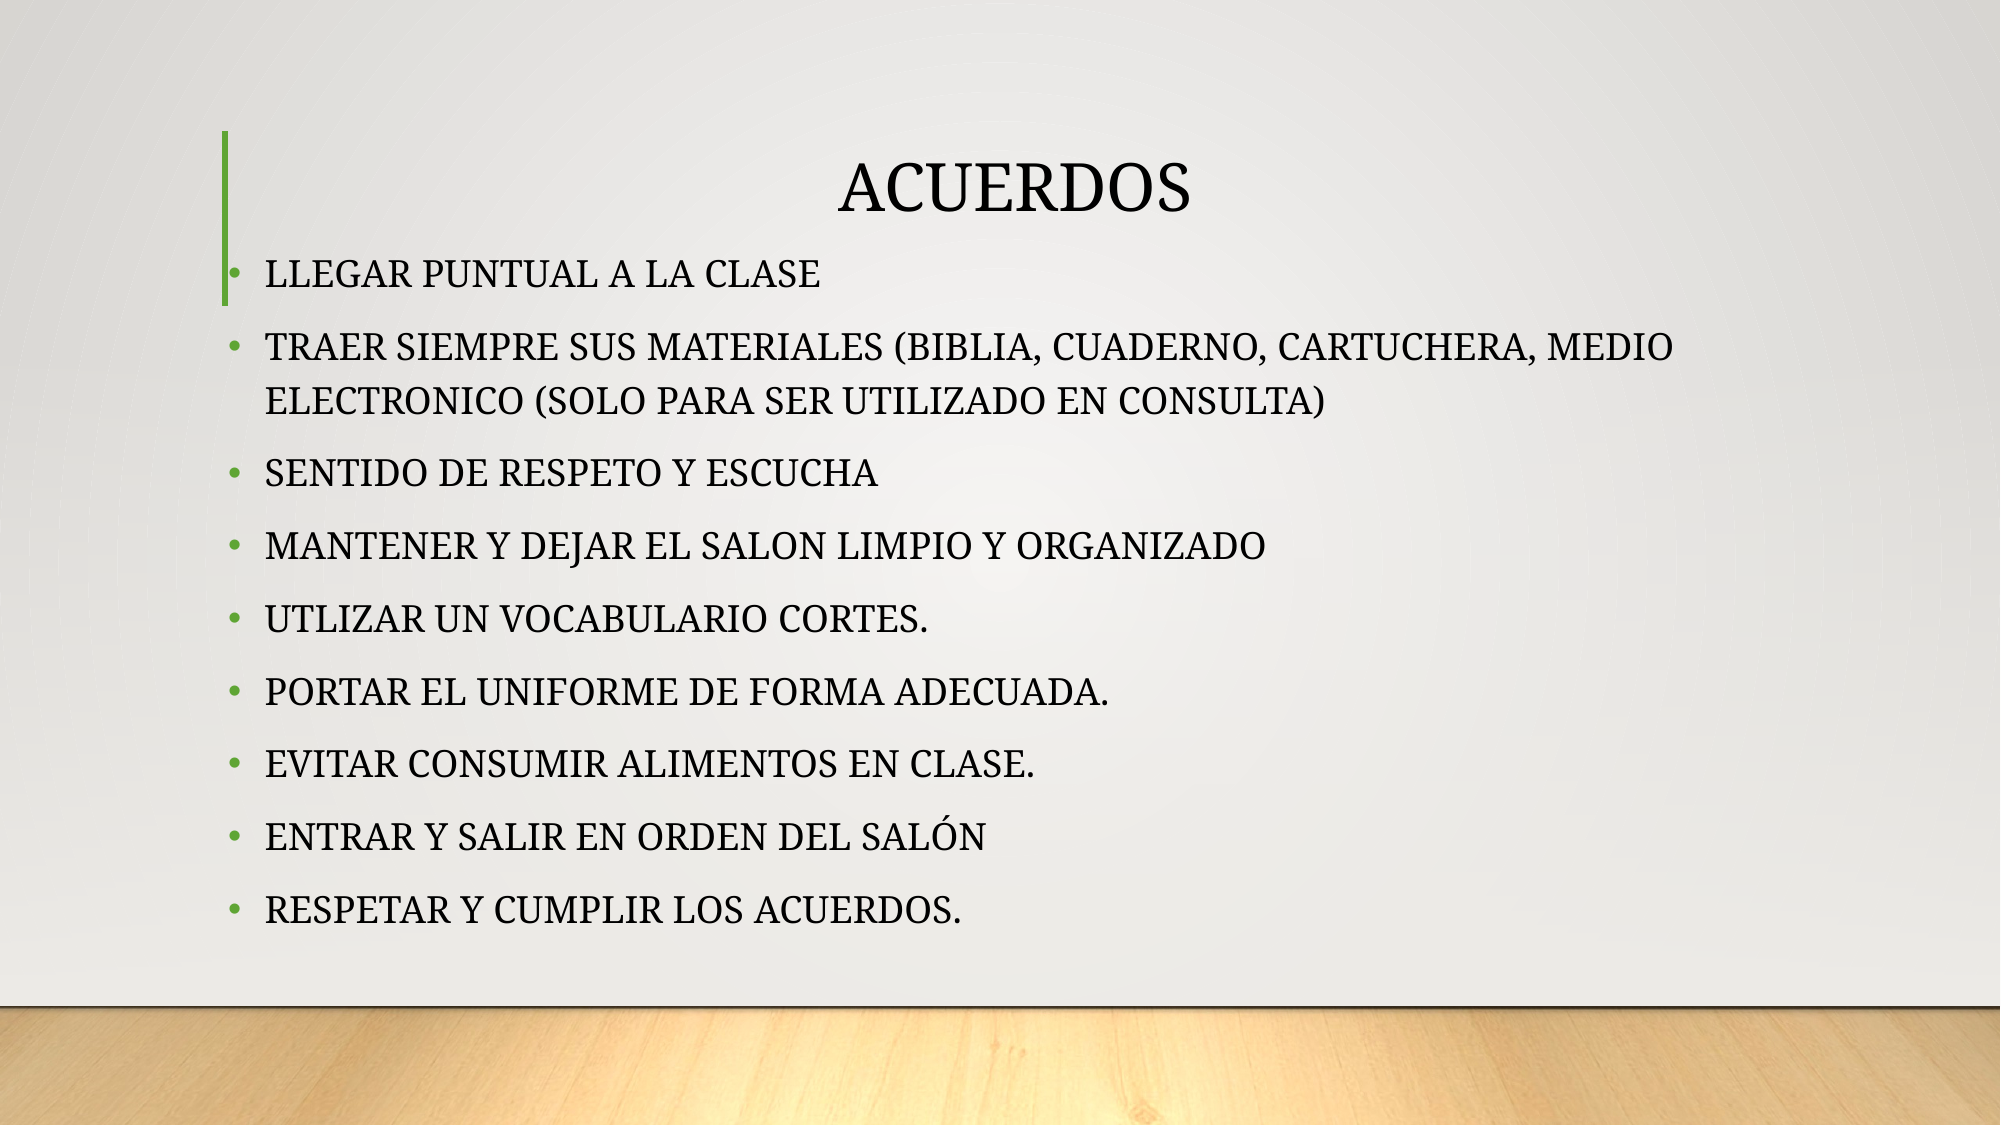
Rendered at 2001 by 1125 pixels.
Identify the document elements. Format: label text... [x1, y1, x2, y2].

picture [0, 1006, 2000, 1125]
title ACUERDOS [234, 61, 1797, 234]
list LLEGAR PUNTUAL A LA CLASE TRAER SIEMPRE SUS MATERIALES (BIBLIA, CUADERNO, CARTUCHERA, MEDIO ELECTRONICO (SOLO PARA SER UTILIZADO EN CONSULTA) SENTIDO DE RESPETO Y ESCUCHA MANTENER Y DEJAR EL SALON LIMPIO Y ORGANIZADO UTLIZAR UN VOCABULARIO CORTES. PORTAR EL UNIFORME DE FORMA ADECUADA. EVITAR CONSUMIR ALIMENTOS EN CLASE. ENTRAR Y SALIR EN ORDEN DEL SALÓN RESPETAR Y CUMPLIR LOS ACUERDOS. [213, 233, 1775, 941]
